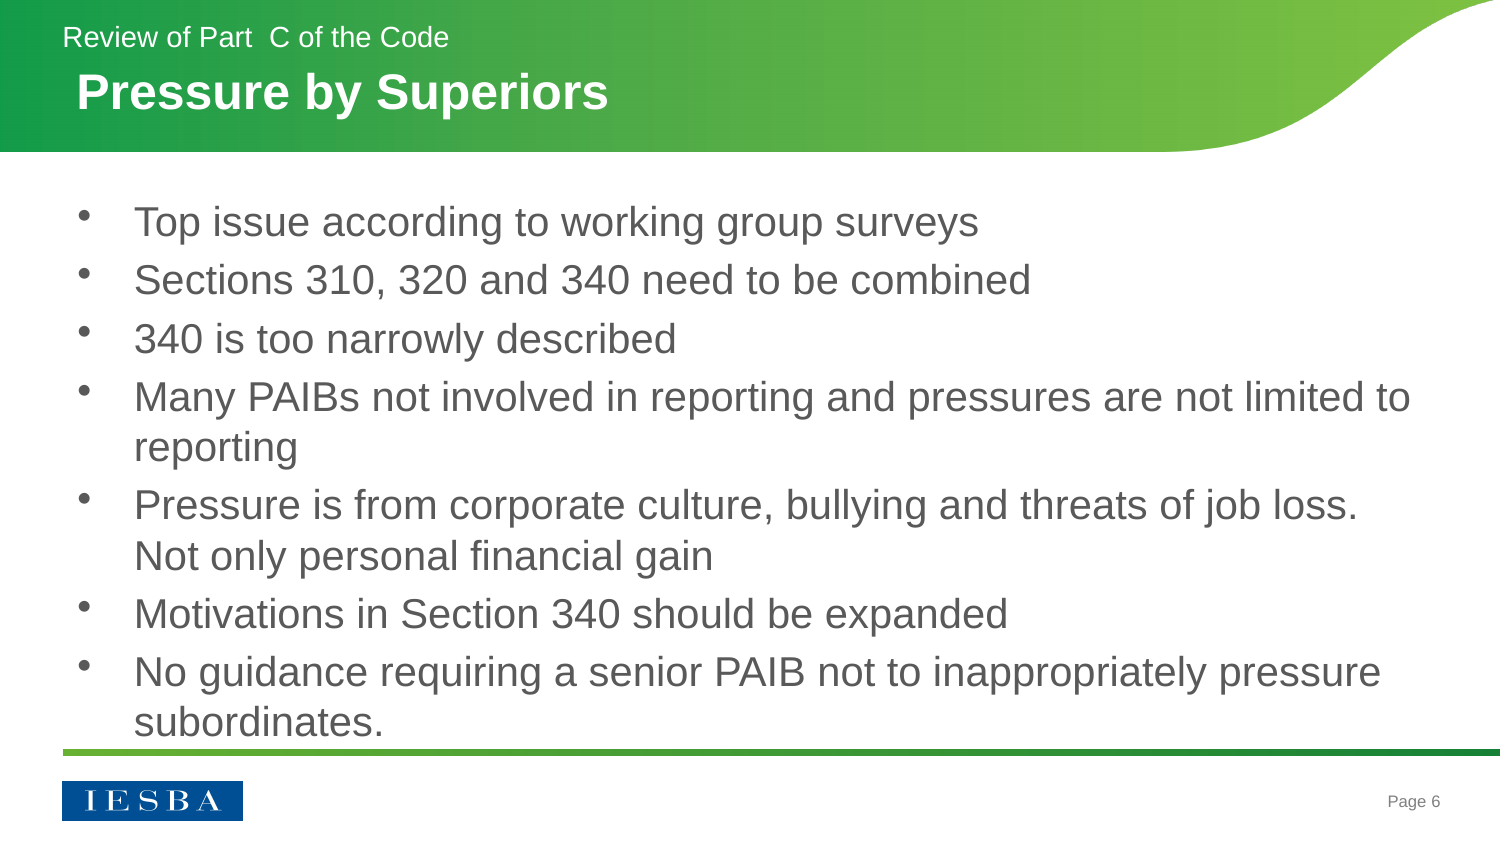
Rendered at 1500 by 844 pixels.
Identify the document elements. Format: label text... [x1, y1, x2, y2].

list Top issue according to working group surveys Sections 310, 320 and 340 need to be combined 340 is too narrowly described Many PAIBs not involved in reporting and pressures are not limited to reporting Pressure is from corporate culture, bullying and threats of job loss. Not only personal financial gain Motivations in Section 340 should be expanded No guidance requiring a senior PAIB not to inappropriately pressure subordinates. [62, 187, 1450, 694]
picture [62, 781, 243, 821]
title Pressure by Superiors [62, 56, 1300, 122]
picture [0, 0, 1497, 152]
subtitle Review of Part C of the Code [62, 18, 500, 47]
